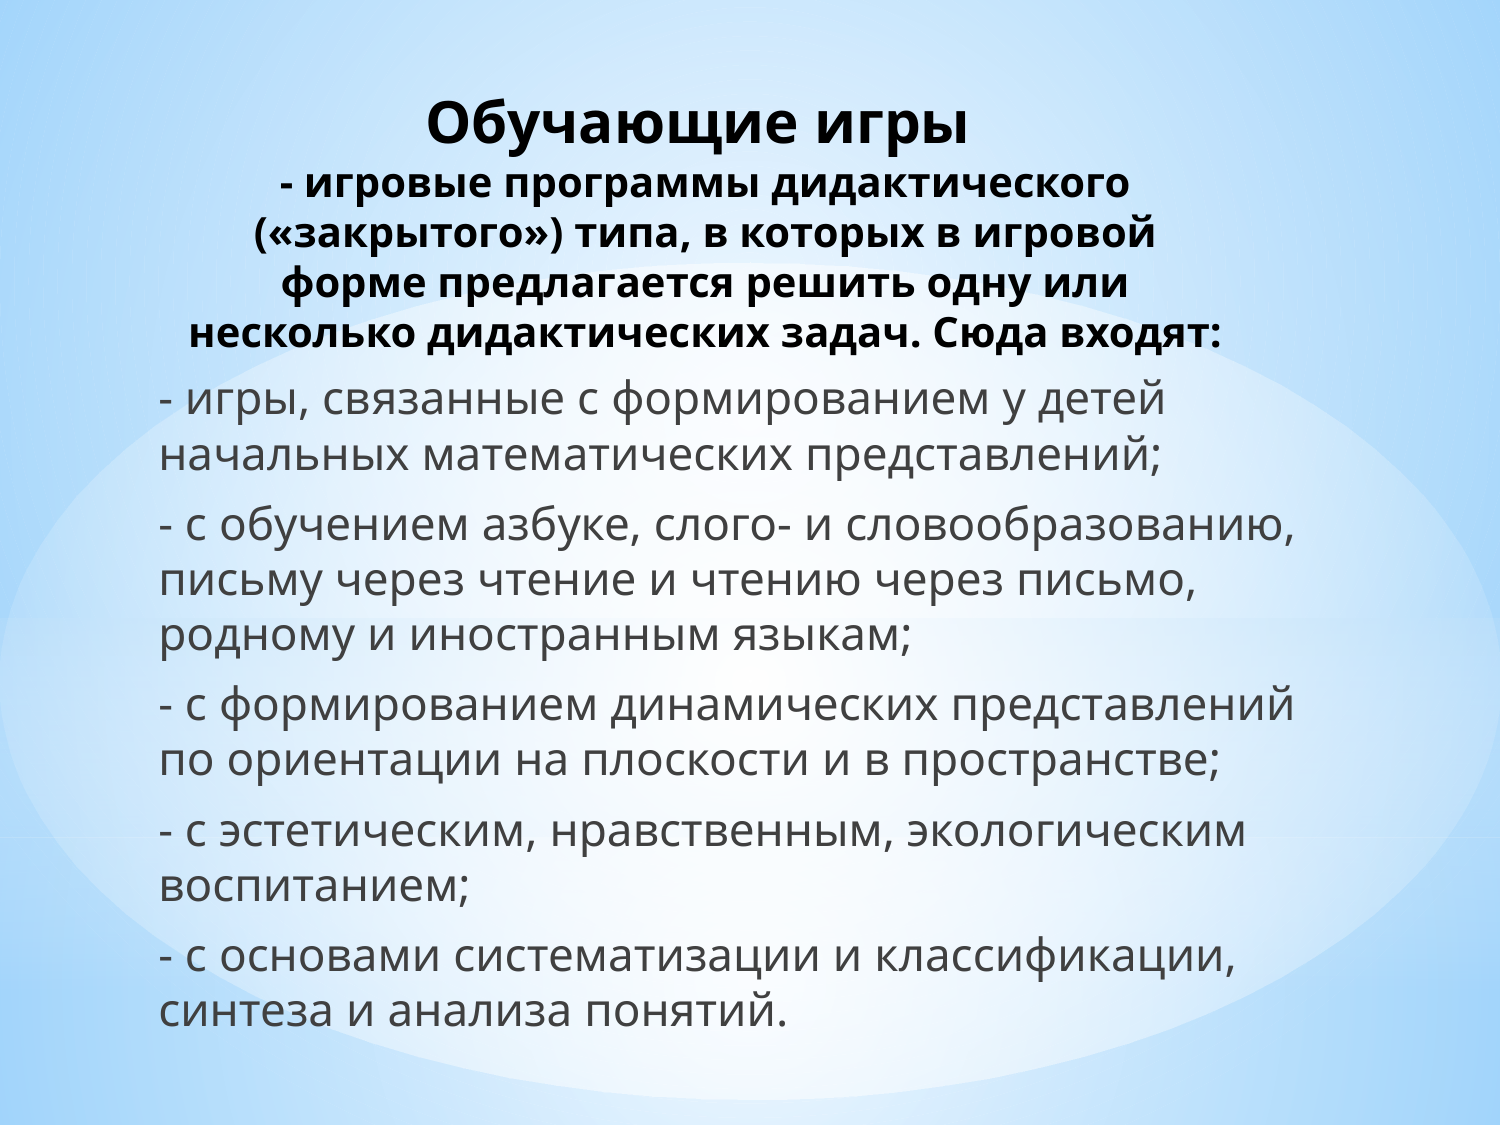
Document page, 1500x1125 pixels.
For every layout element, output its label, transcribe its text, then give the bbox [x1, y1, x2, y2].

title Обучающие игры - игровые программы дидактического («закрытого») типа, в которых в игровой форме предлагается решить одну или несколько дидактических задач. Сюда входят: [171, 78, 1240, 361]
list - игры, связанные с формированием у детей начальных математических представлений; - с обучением азбуке, слого- и словообразованию, письму через чтение и чтению через письмо, родному и иностранным языкам; - с формированием динамических представлений по ориентации на плоскости и в пространстве; - с эстетическим, нравственным, экологическим воспитанием; - с основами систематизации и классификации, синтеза и анализа понятий. [135, 361, 1352, 1071]
